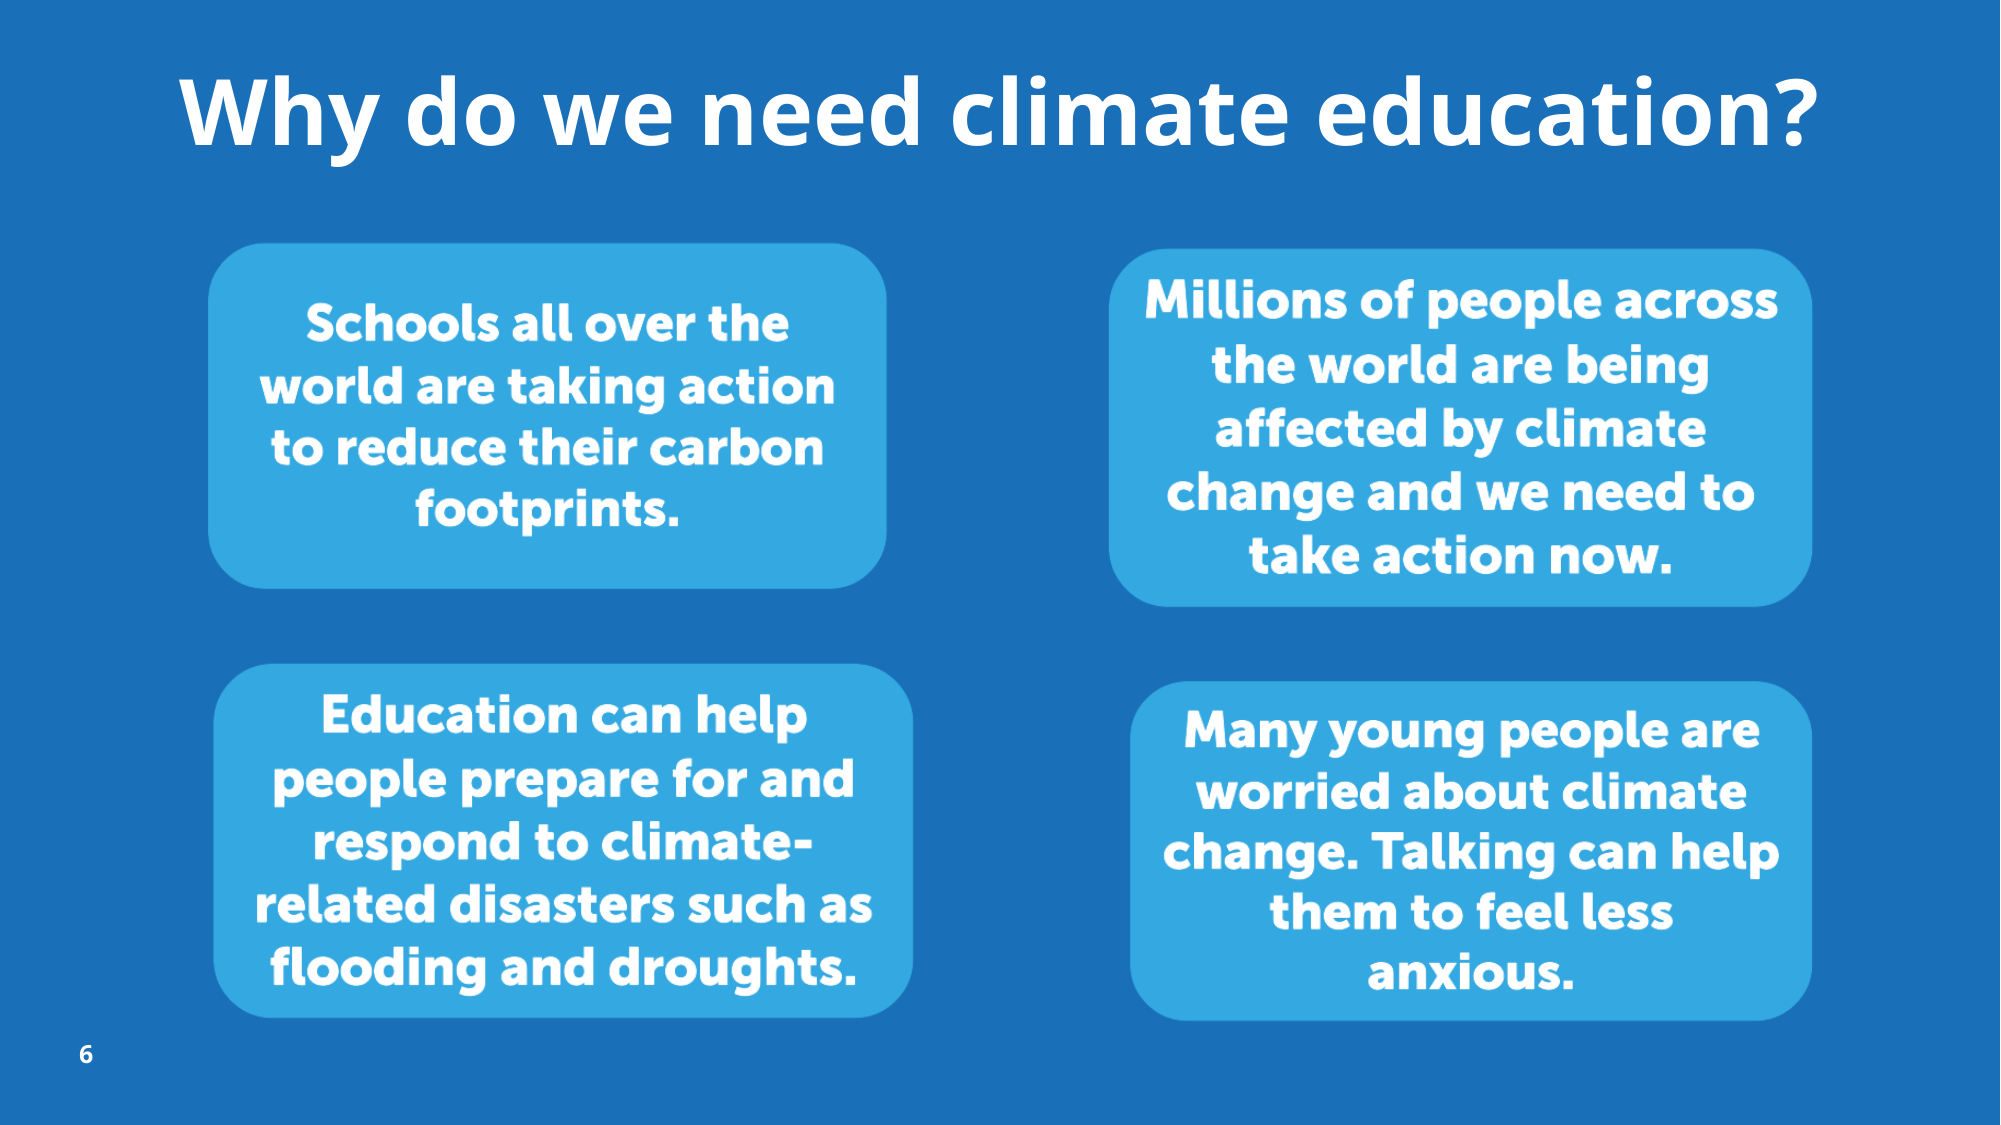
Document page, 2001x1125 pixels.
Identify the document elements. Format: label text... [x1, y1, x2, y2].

picture [133, 201, 962, 1080]
picture [1076, 194, 1957, 1074]
slide_number 6 [79, 1023, 159, 1073]
title Why do we need climate education? [130, 46, 1870, 249]
